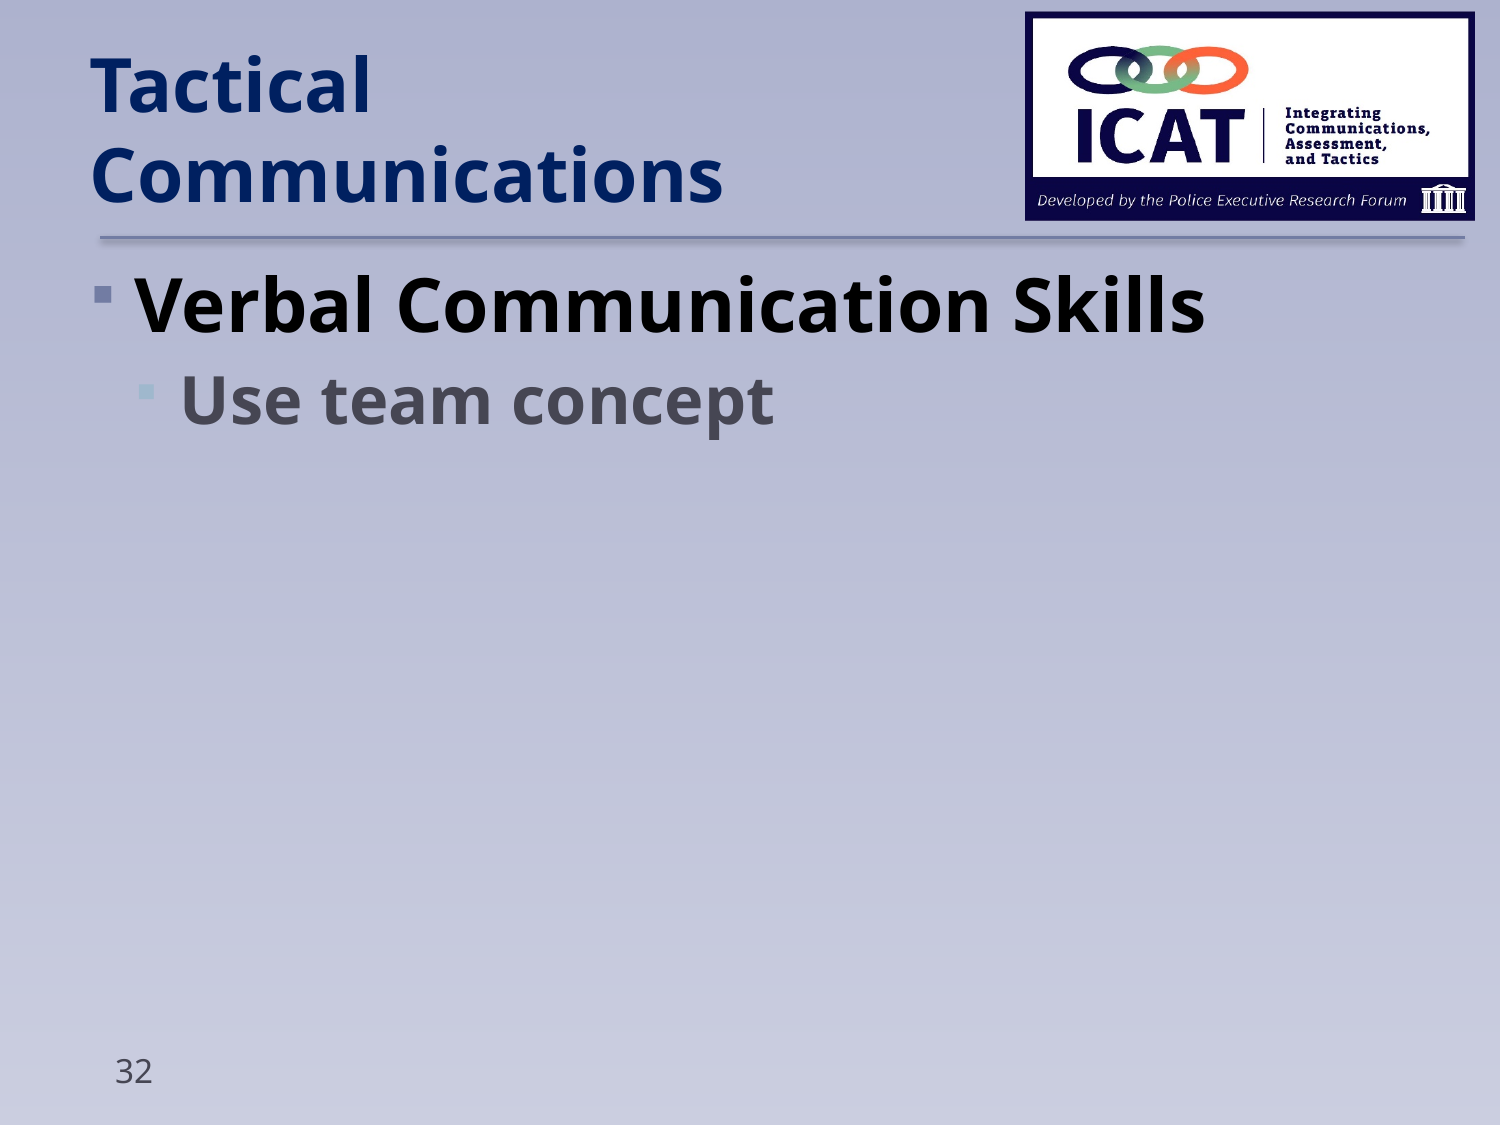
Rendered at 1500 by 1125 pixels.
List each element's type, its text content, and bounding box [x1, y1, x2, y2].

list Verbal Communication Skills Use team concept [75, 249, 1425, 1060]
slide_number 32 [100, 1060, 426, 1103]
picture [1024, 11, 1476, 221]
title Tactical Communications [75, 24, 1018, 225]
